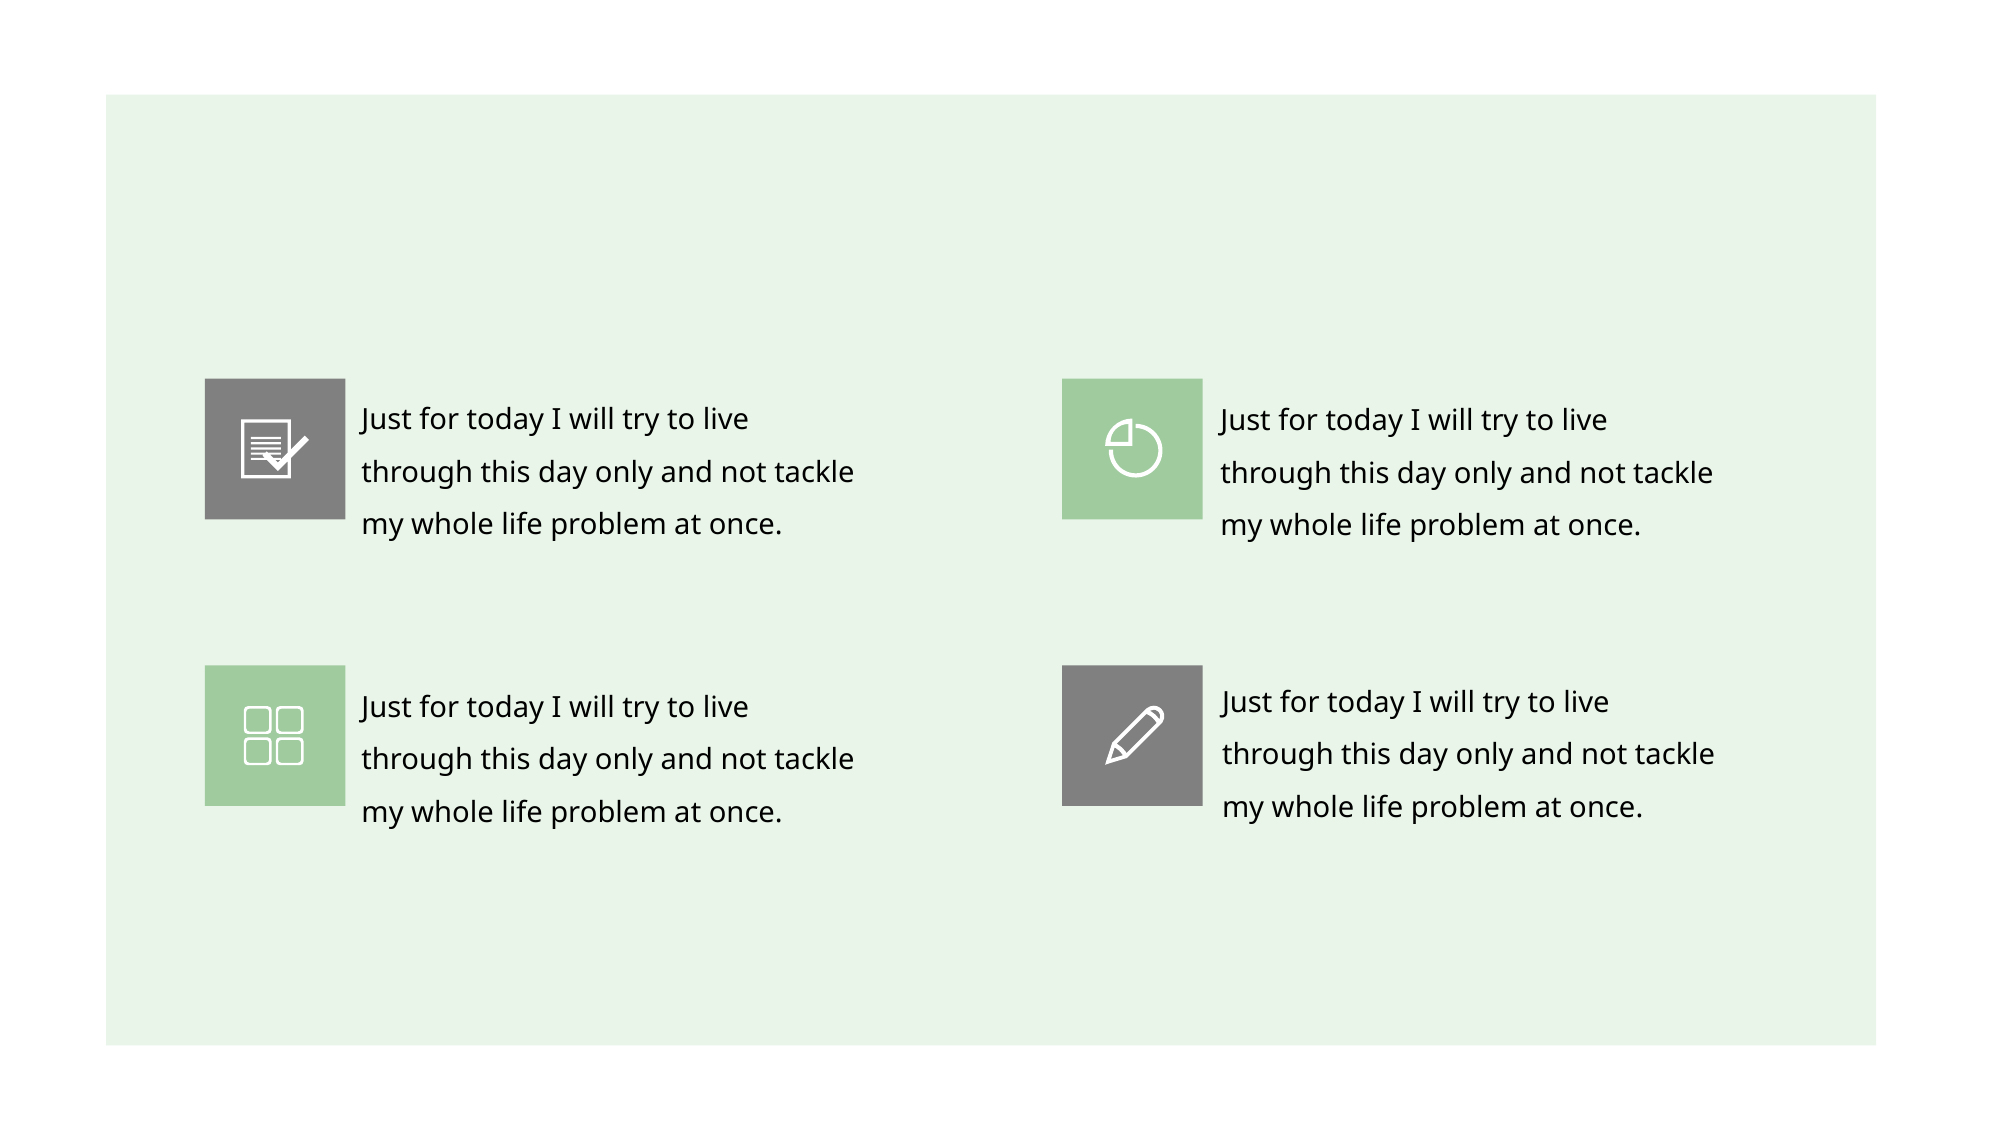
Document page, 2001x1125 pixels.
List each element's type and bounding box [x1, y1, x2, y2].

text_box [105, 94, 1877, 1046]
text_box [204, 375, 1738, 838]
